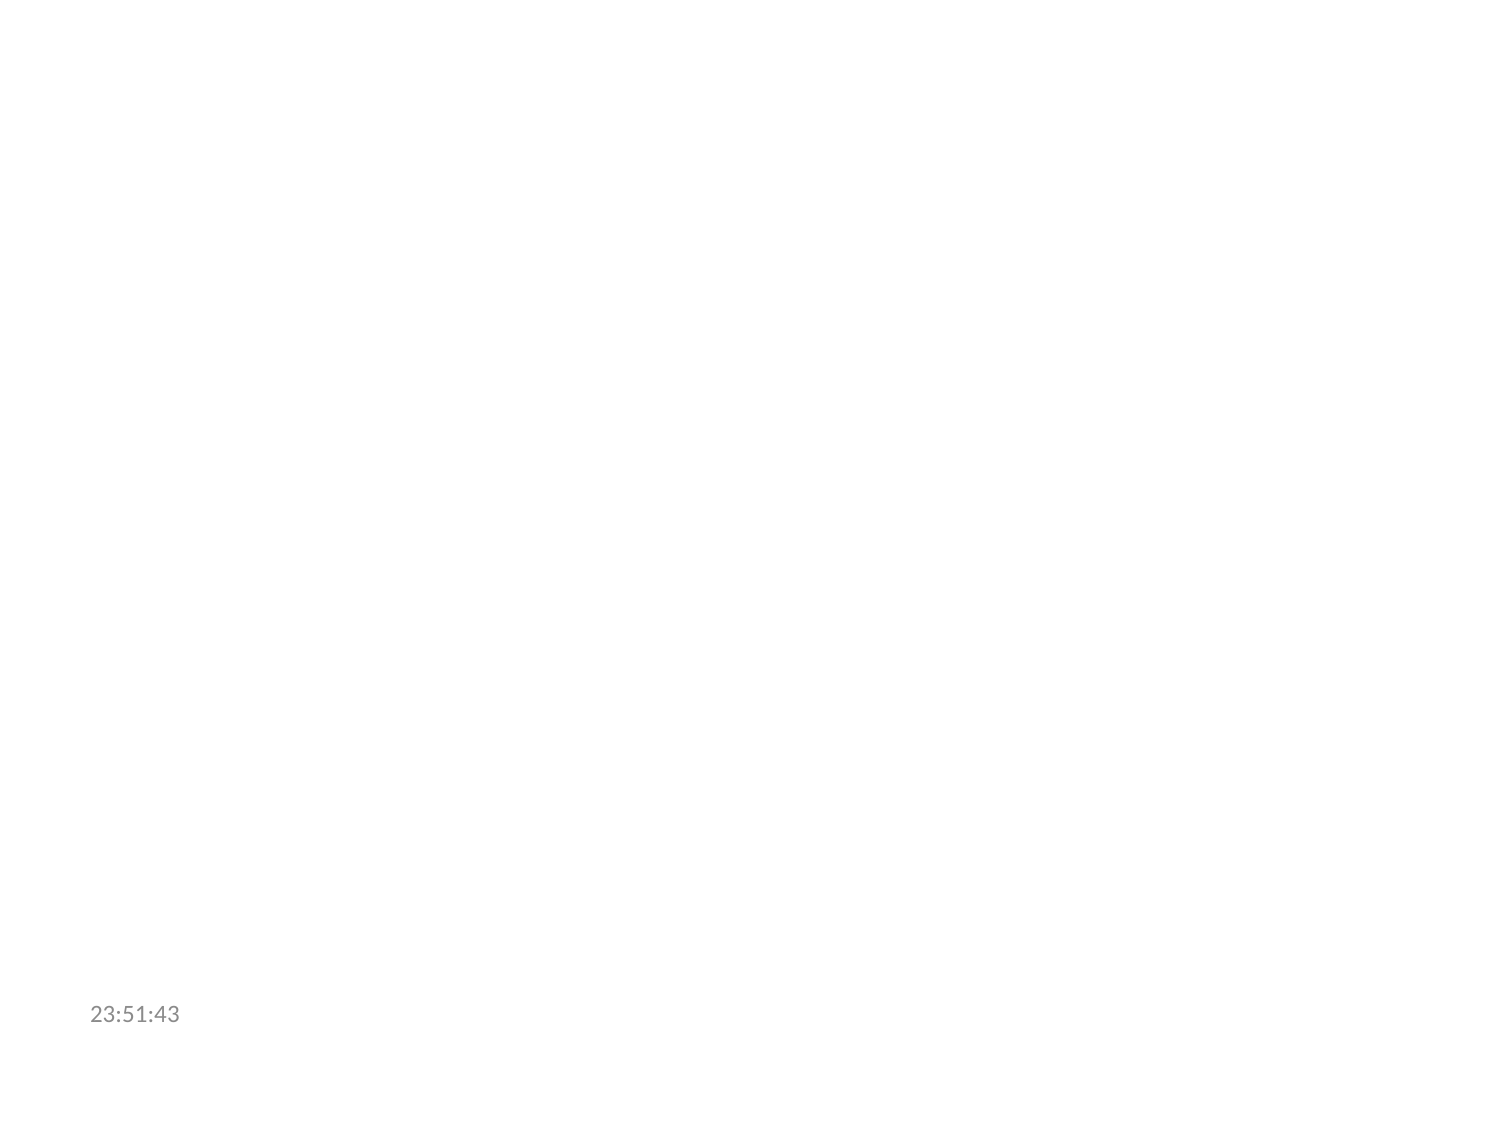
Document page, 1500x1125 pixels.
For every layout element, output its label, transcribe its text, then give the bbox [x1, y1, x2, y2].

text_box 15:35:09 [75, 982, 425, 1043]
